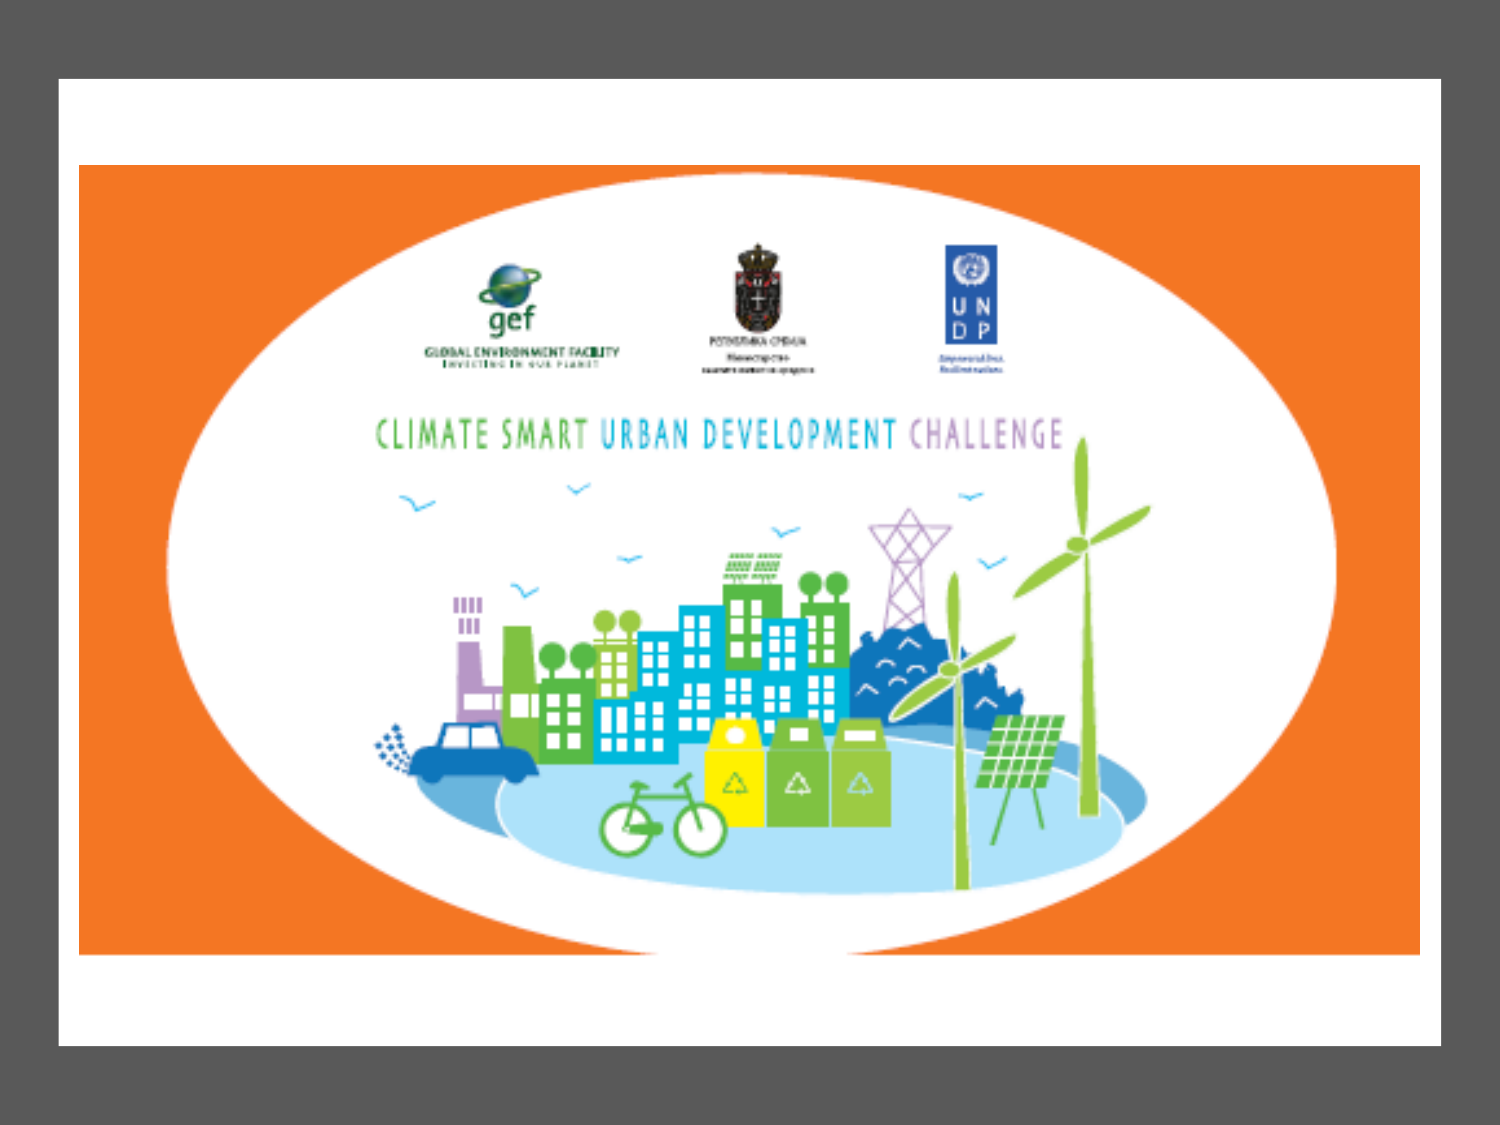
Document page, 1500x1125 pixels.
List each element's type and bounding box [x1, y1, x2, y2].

text_box [0, 0, 1500, 1125]
text_box [57, 77, 1443, 1048]
picture [78, 165, 1422, 960]
